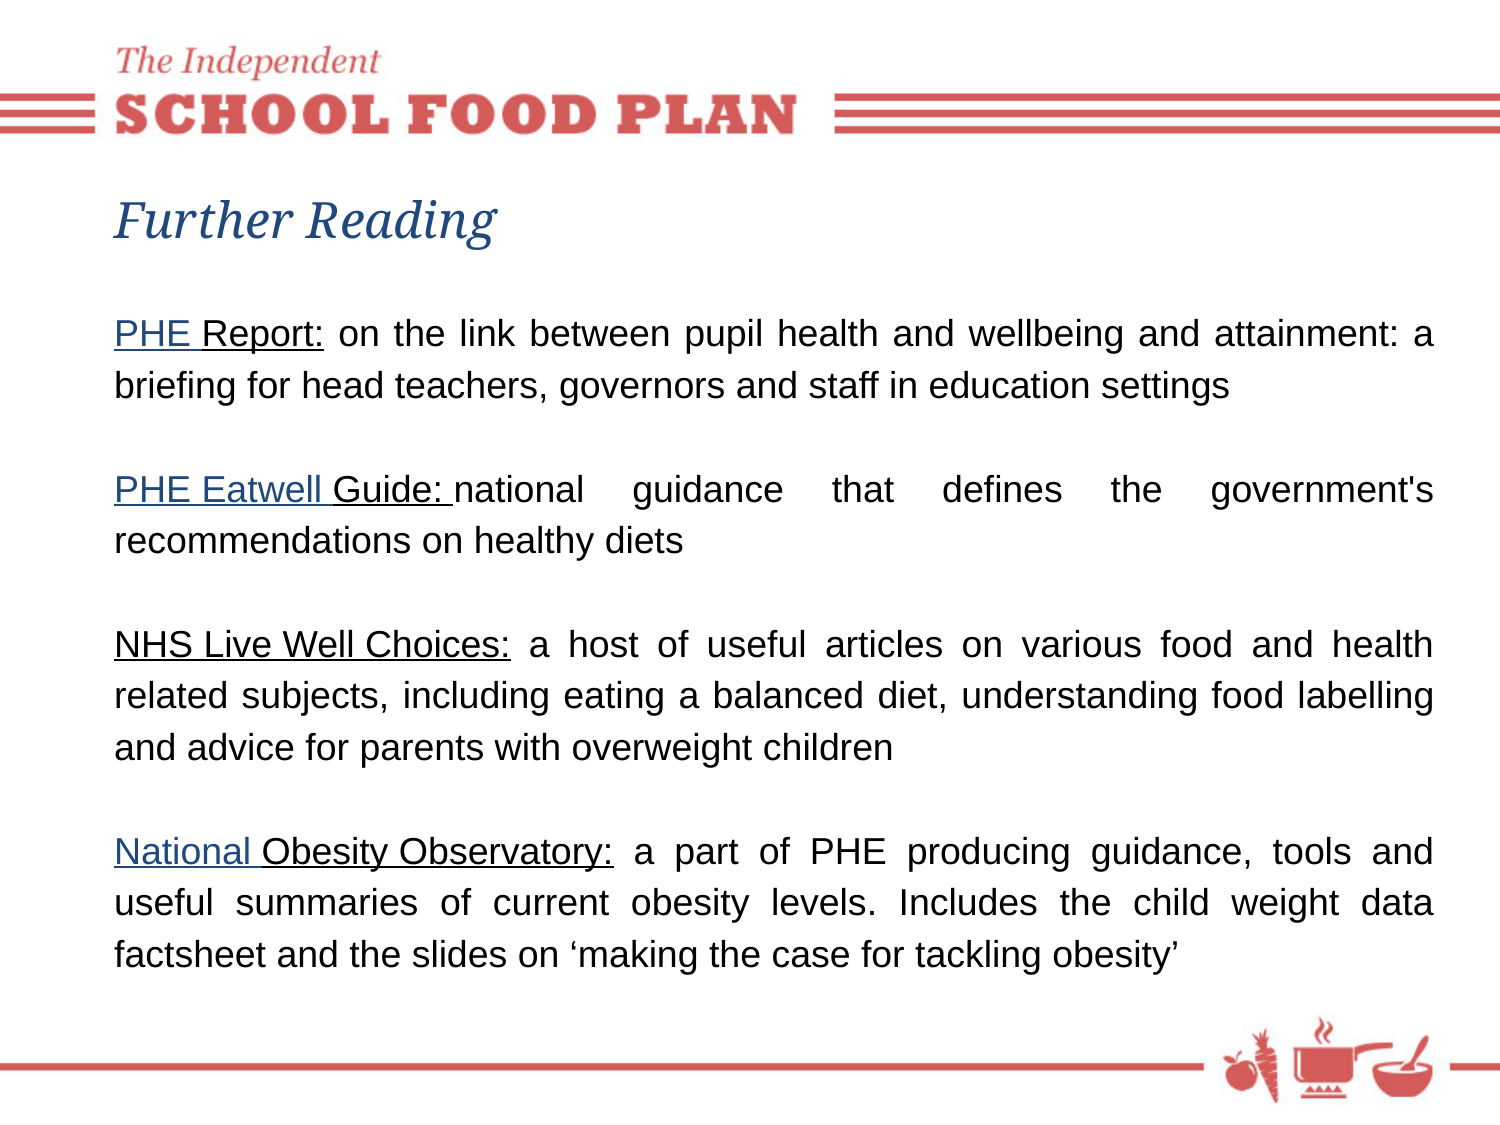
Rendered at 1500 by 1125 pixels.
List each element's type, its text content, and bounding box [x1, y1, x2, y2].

picture [0, 0, 1500, 150]
picture [0, 1012, 99, 1125]
picture [1450, 1012, 1500, 1125]
title Further Reading [99, 181, 1450, 295]
text_box PHE Report: on the link between pupil health and wellbeing and attainment: a briefing for head teachers, governors and staff in education settings PHE Eatwell Guide: national guidance that defines the government's recommendations on healthy diets NHS Live Well Choices: a host of useful articles on various food and health related subjects, including eating a balanced diet, understanding food labelling and advice for parents with overweight children National Obesity Observatory: a part of PHE producing guidance, tools and useful summaries of current obesity levels. Includes the child weight data factsheet and the slides on ‘making the case for tackling obesity’ [99, 295, 1450, 1125]
